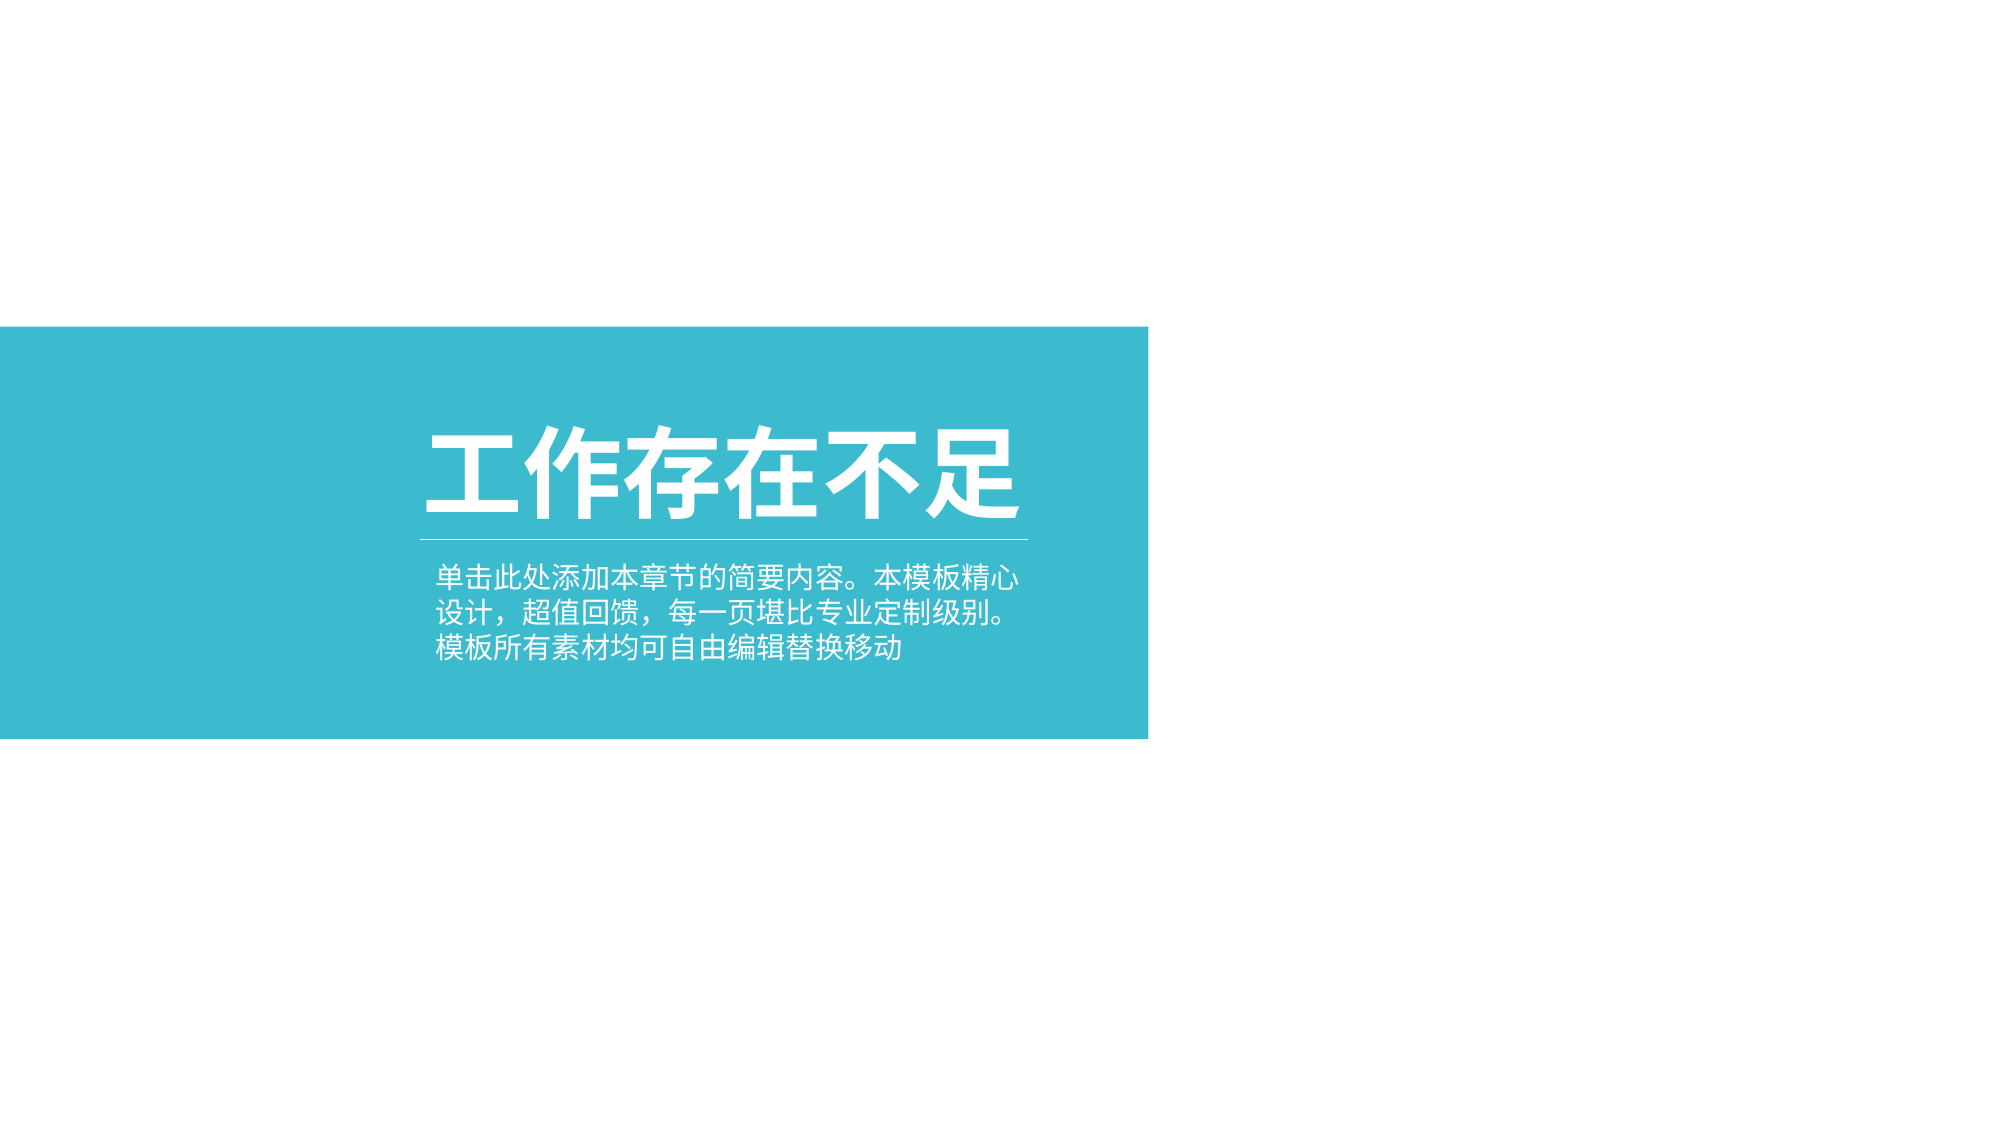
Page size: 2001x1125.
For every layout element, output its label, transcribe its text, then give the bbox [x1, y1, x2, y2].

text_box 工作存在不足 [407, 402, 1047, 538]
text_box 单击此处添加本章节的简要内容。本模板精心设计，超值回馈，每一页堪比专业定制级别。模板所有素材均可自由编辑替换移动 [420, 552, 1047, 672]
text_box [0, 326, 1149, 740]
